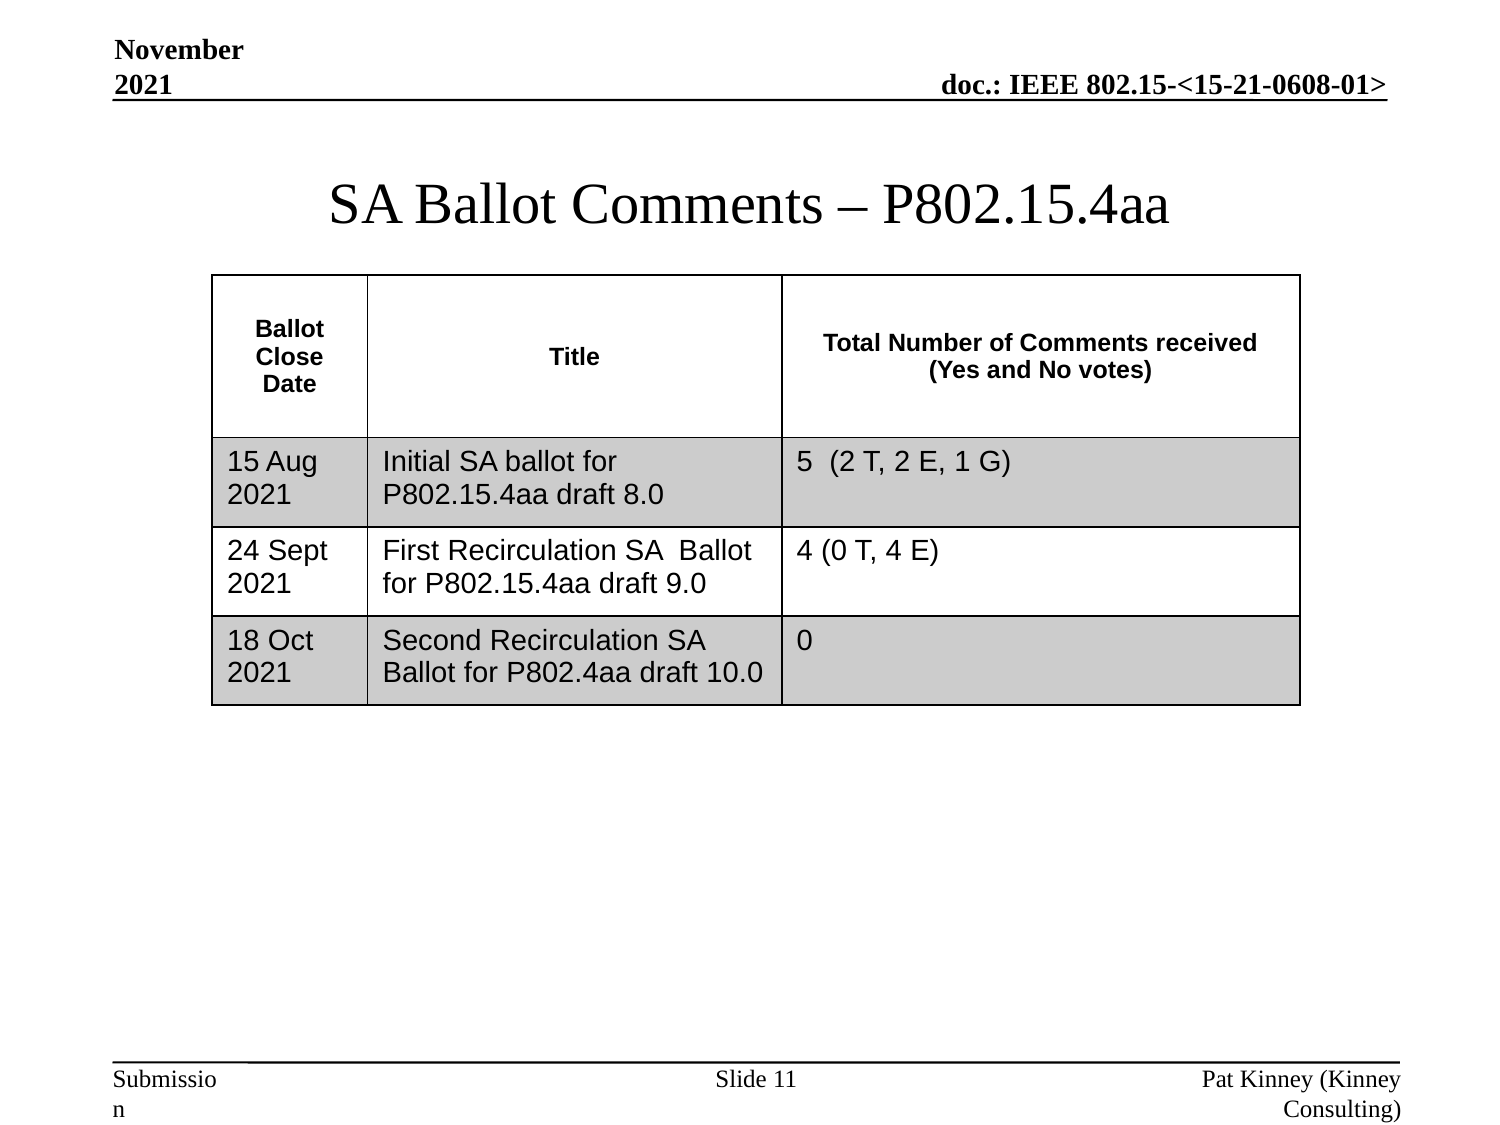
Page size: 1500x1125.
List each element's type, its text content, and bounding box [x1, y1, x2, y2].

table_cell First Recirculation SA Ballot for P802.15.4aa draft 9.0 [368, 528, 781, 615]
table_header Total Number of Comments received (Yes and No votes) [783, 276, 1299, 437]
table_cell 0 [783, 617, 1299, 704]
table_cell Initial SA ballot for P802.15.4aa draft 8.0 [368, 438, 781, 526]
table_header Ballot Close Date [213, 276, 367, 437]
footer Pat Kinney (Kinney Consulting) [1092, 1062, 1402, 1093]
table_cell 4 (0 T, 4 E) [783, 528, 1299, 615]
table_cell Second Recirculation SA Ballot for P802.4aa draft 10.0 [368, 617, 781, 704]
slide_number Slide 11 [712, 1062, 800, 1093]
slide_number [114, 54, 269, 100]
table_cell 5 (2 T, 2 E, 1 G) [783, 438, 1299, 526]
table_header Title [368, 276, 781, 437]
table_cell 18 Oct 2021 [213, 617, 367, 704]
title SA Ballot Comments – P802.15.4aa [112, 112, 1388, 288]
table_cell 15 Aug 2021 [213, 438, 367, 526]
table_cell 24 Sept 2021 [213, 528, 367, 615]
